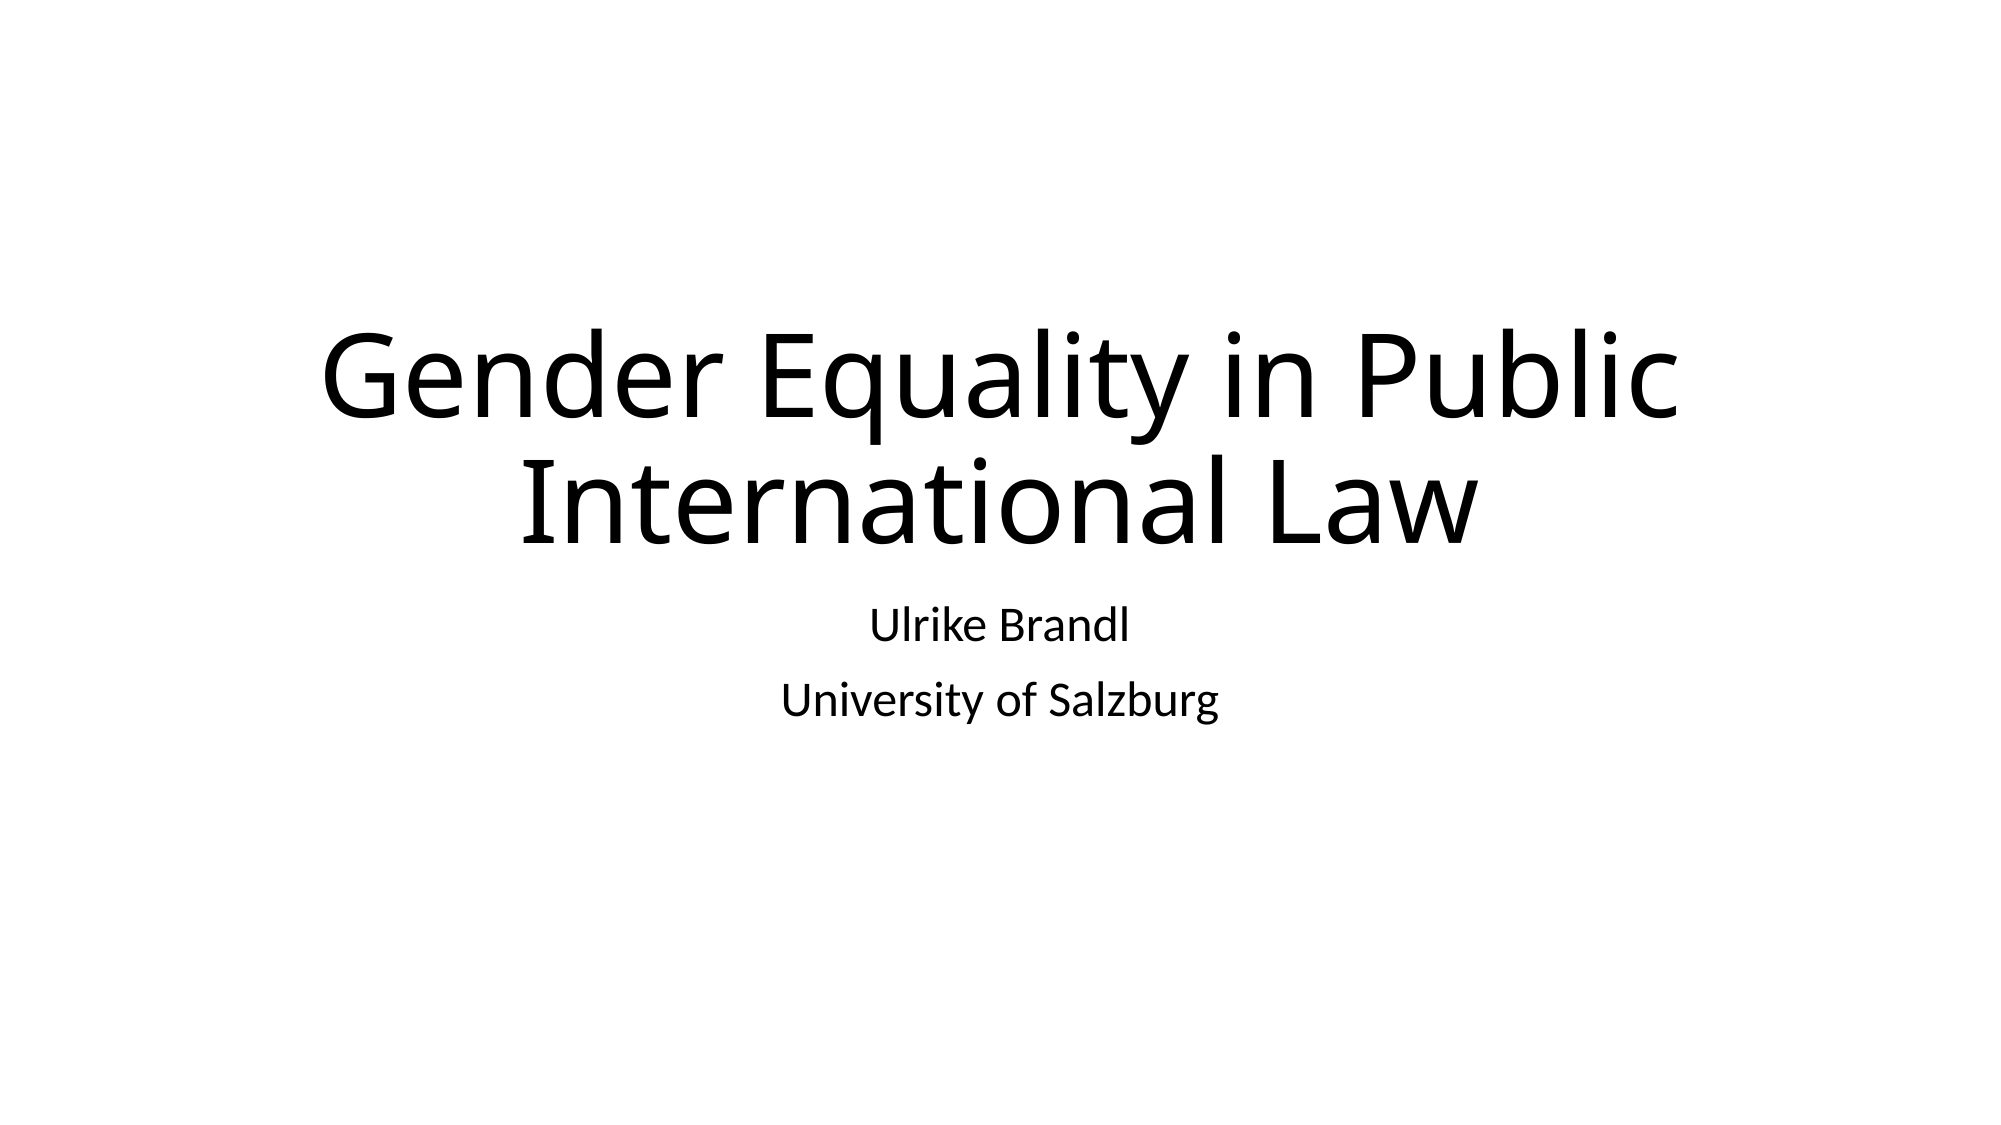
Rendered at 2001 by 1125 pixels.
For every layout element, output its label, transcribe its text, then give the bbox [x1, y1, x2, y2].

subtitle Ulrike Brandl University of Salzburg [249, 590, 1750, 863]
title Gender Equality in Public International Law [249, 184, 1750, 576]
